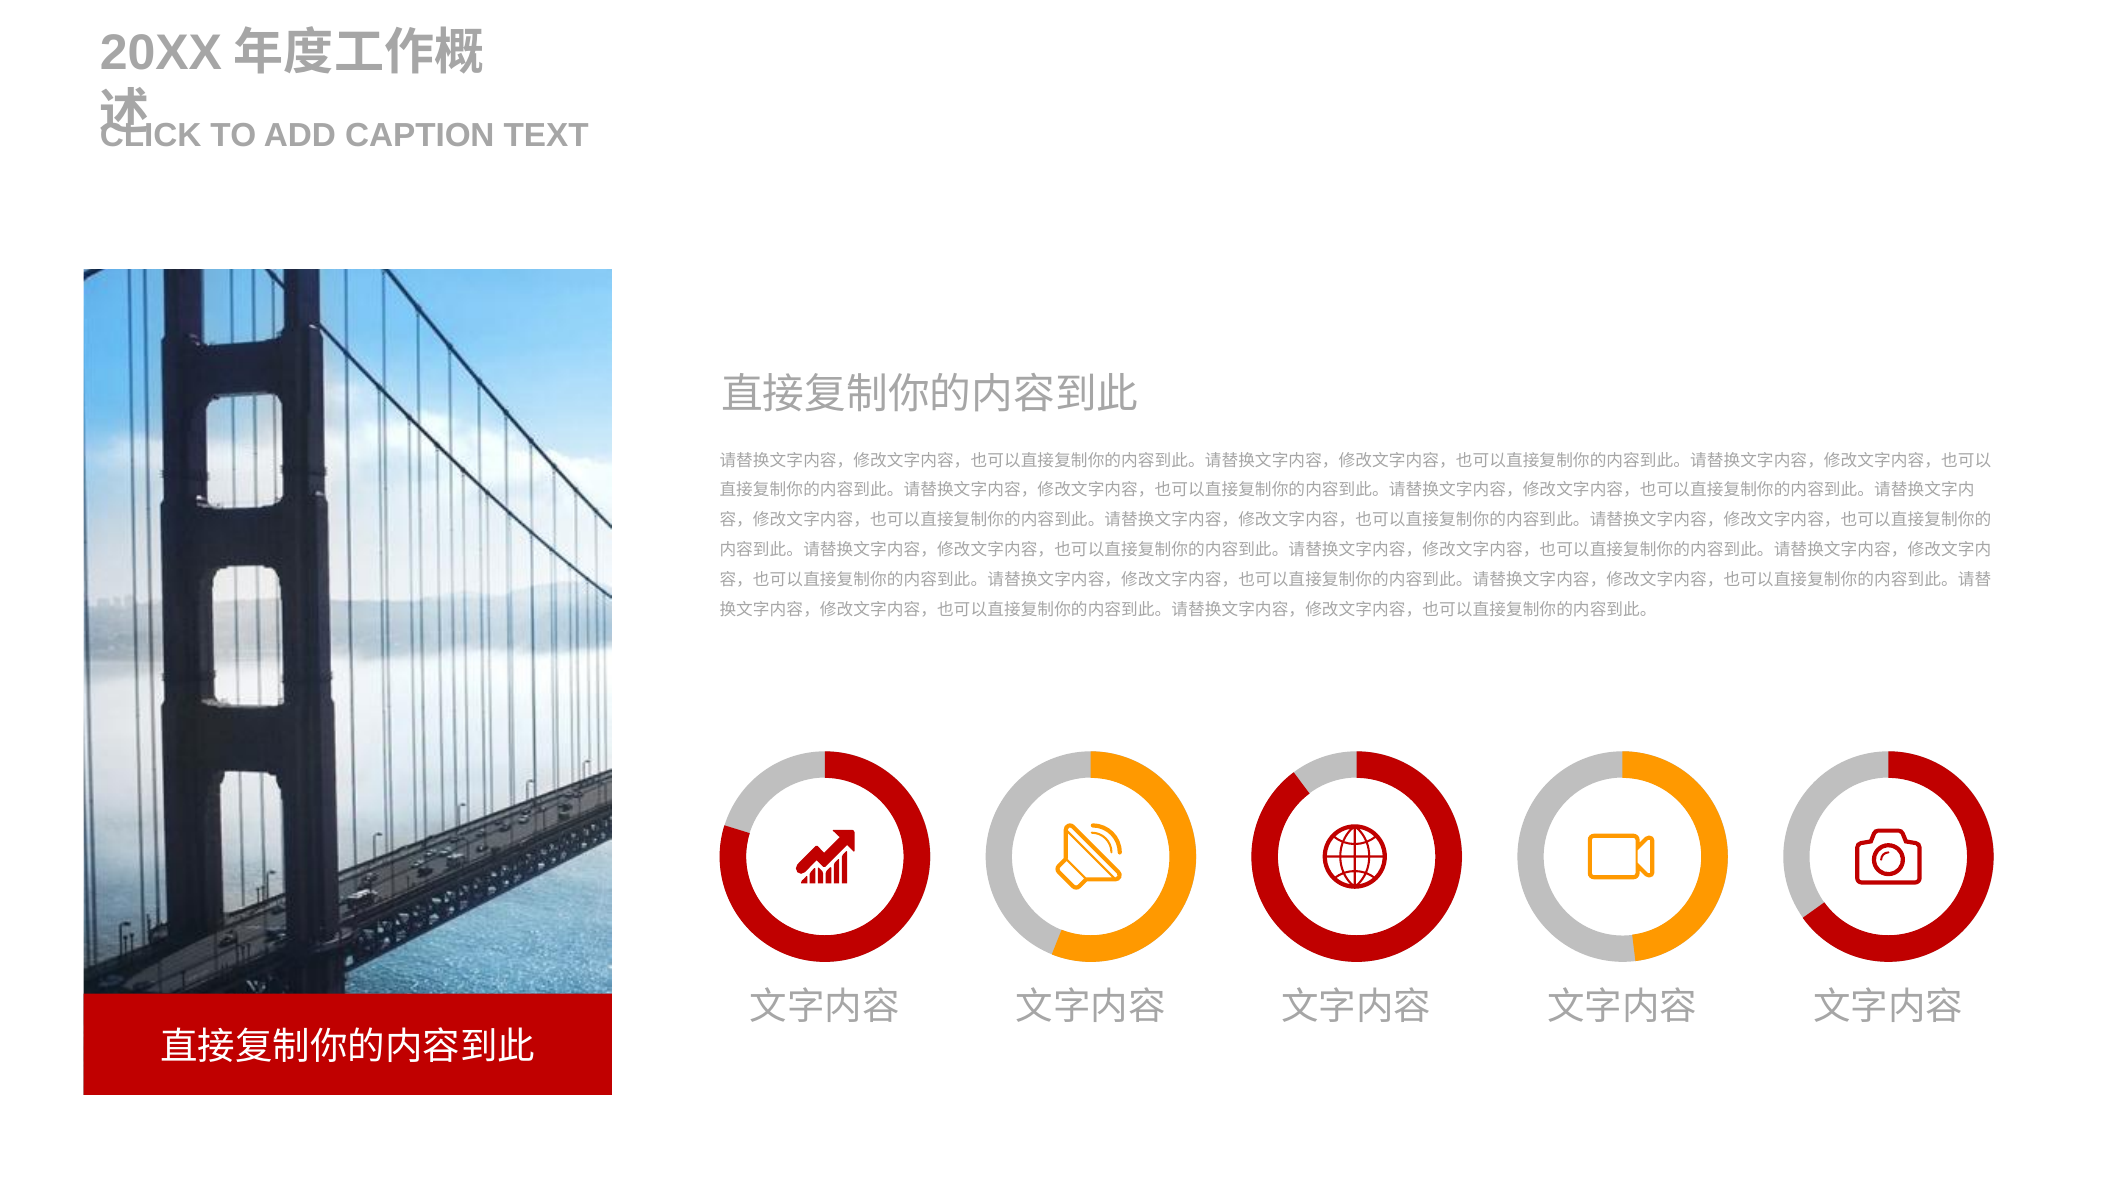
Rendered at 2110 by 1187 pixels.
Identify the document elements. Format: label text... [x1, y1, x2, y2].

text_box CLICK TO ADD CAPTION TEXT [99, 113, 629, 154]
text_box 文字内容 [1281, 981, 1432, 1028]
text_box 20XX年度工作概述 [99, 19, 534, 113]
text_box 文字内容 [749, 981, 901, 1028]
text_box 文字内容 [1015, 981, 1166, 1028]
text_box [719, 751, 931, 962]
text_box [1251, 751, 1463, 962]
text_box 直接复制你的内容到此 [721, 366, 1139, 417]
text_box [985, 751, 1197, 962]
text_box 请替换文字内容，修改文字内容，也可以直接复制你的内容到此。请替换文字内容，修改文字内容，也可以直接复制你的内容到此。请替换文字内容，修改文字内容，也可以直接复制你的内容到此。请替换文字内容，修改文字内容，也可以直接复制你的内容到此。请替换文字内容，修改文字内容，也可以直接复制你的内容到此。请替换文字内容，修改文字内容，也可以直接复制你的内容到此。请替换文字内容，修改文字内容，也可以直接复制你的内容到此。请替换文字内容，修改文字内容，也可以直接复制你的内容到此。请替换文字内容，修改文字内容，也可以直接复制你的内容到此。请替换文字内容，修改文字内容，也可以直接复制你的内容到此。请替换文字内容，修改文字内容，也可以直接复制你的内容到此。请替换文字内容，修改文字内容，也可以直接复制你的内容到此。请替换文字内容，修改文字内容，也可以直接复制你的内容到此。请替换文字内容，修改文字内容，也可以直接复制你的内容到此。请替换文字内容，修改文字内容，也可以直接复制你的内容到此。 [719, 439, 1994, 620]
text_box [1783, 751, 1994, 962]
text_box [1517, 751, 1728, 962]
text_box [795, 829, 855, 884]
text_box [1055, 823, 1122, 890]
text_box 文字内容 [1547, 981, 1698, 1028]
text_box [1855, 828, 1922, 885]
text_box 文字内容 [1813, 981, 1964, 1028]
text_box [83, 269, 612, 1095]
